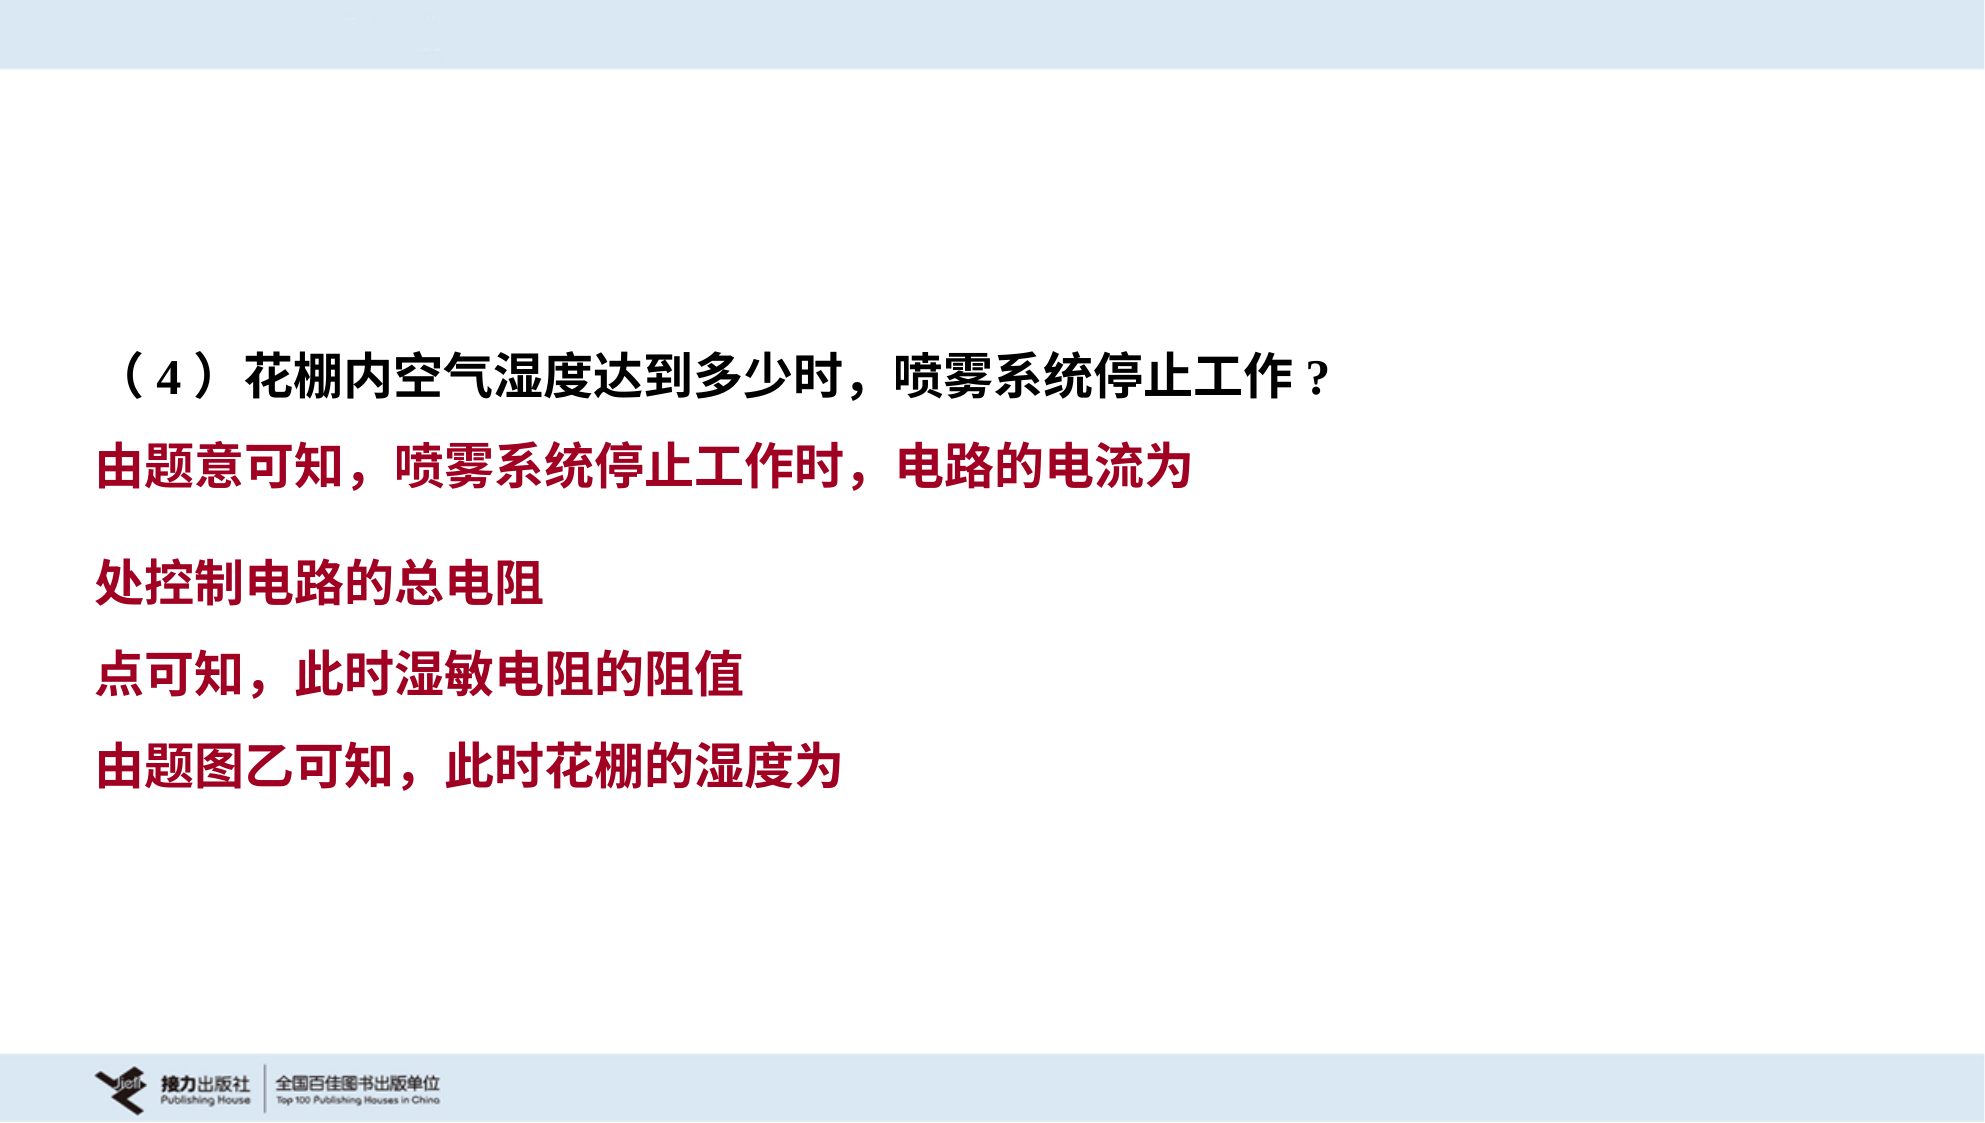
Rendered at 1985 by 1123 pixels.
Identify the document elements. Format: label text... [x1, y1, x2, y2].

picture [0, 0, 1985, 1122]
text_box （4）花棚内空气湿度达到多少时，喷雾系统停止工作? [94, 317, 1892, 405]
